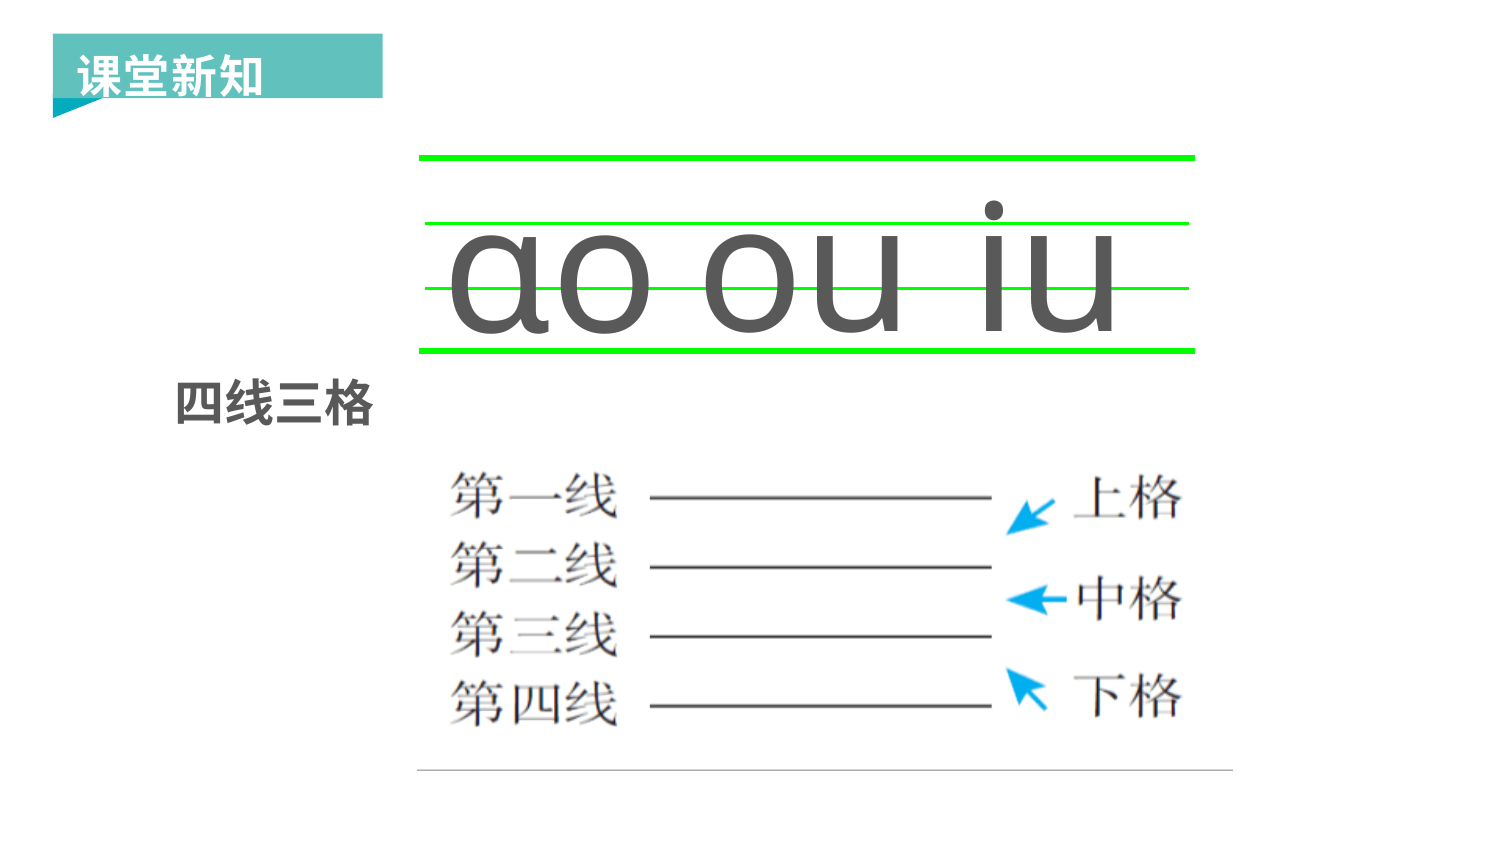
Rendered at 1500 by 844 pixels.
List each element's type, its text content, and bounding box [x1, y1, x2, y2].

list 课堂新知 [61, 46, 383, 94]
picture [382, 128, 1233, 376]
text_box 四线三格 [159, 364, 635, 439]
picture [411, 457, 1233, 771]
